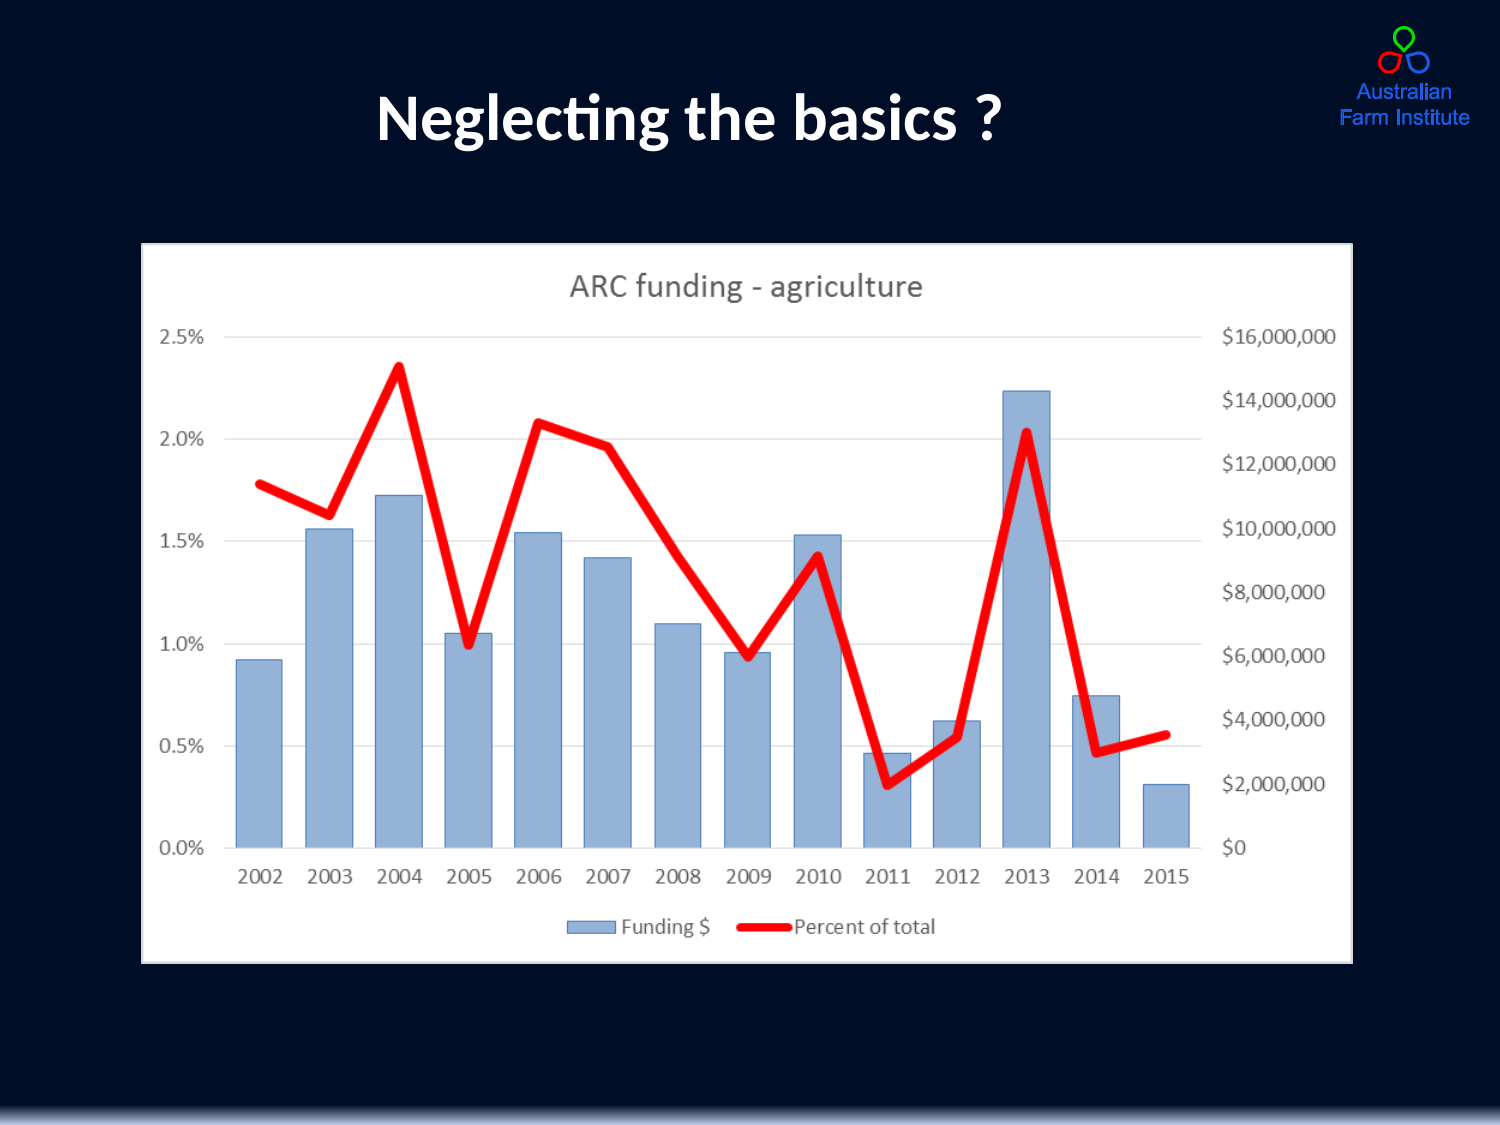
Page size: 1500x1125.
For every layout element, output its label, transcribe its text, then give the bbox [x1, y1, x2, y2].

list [141, 243, 1353, 965]
text_box Neglecting the basics ? [123, 66, 1258, 161]
